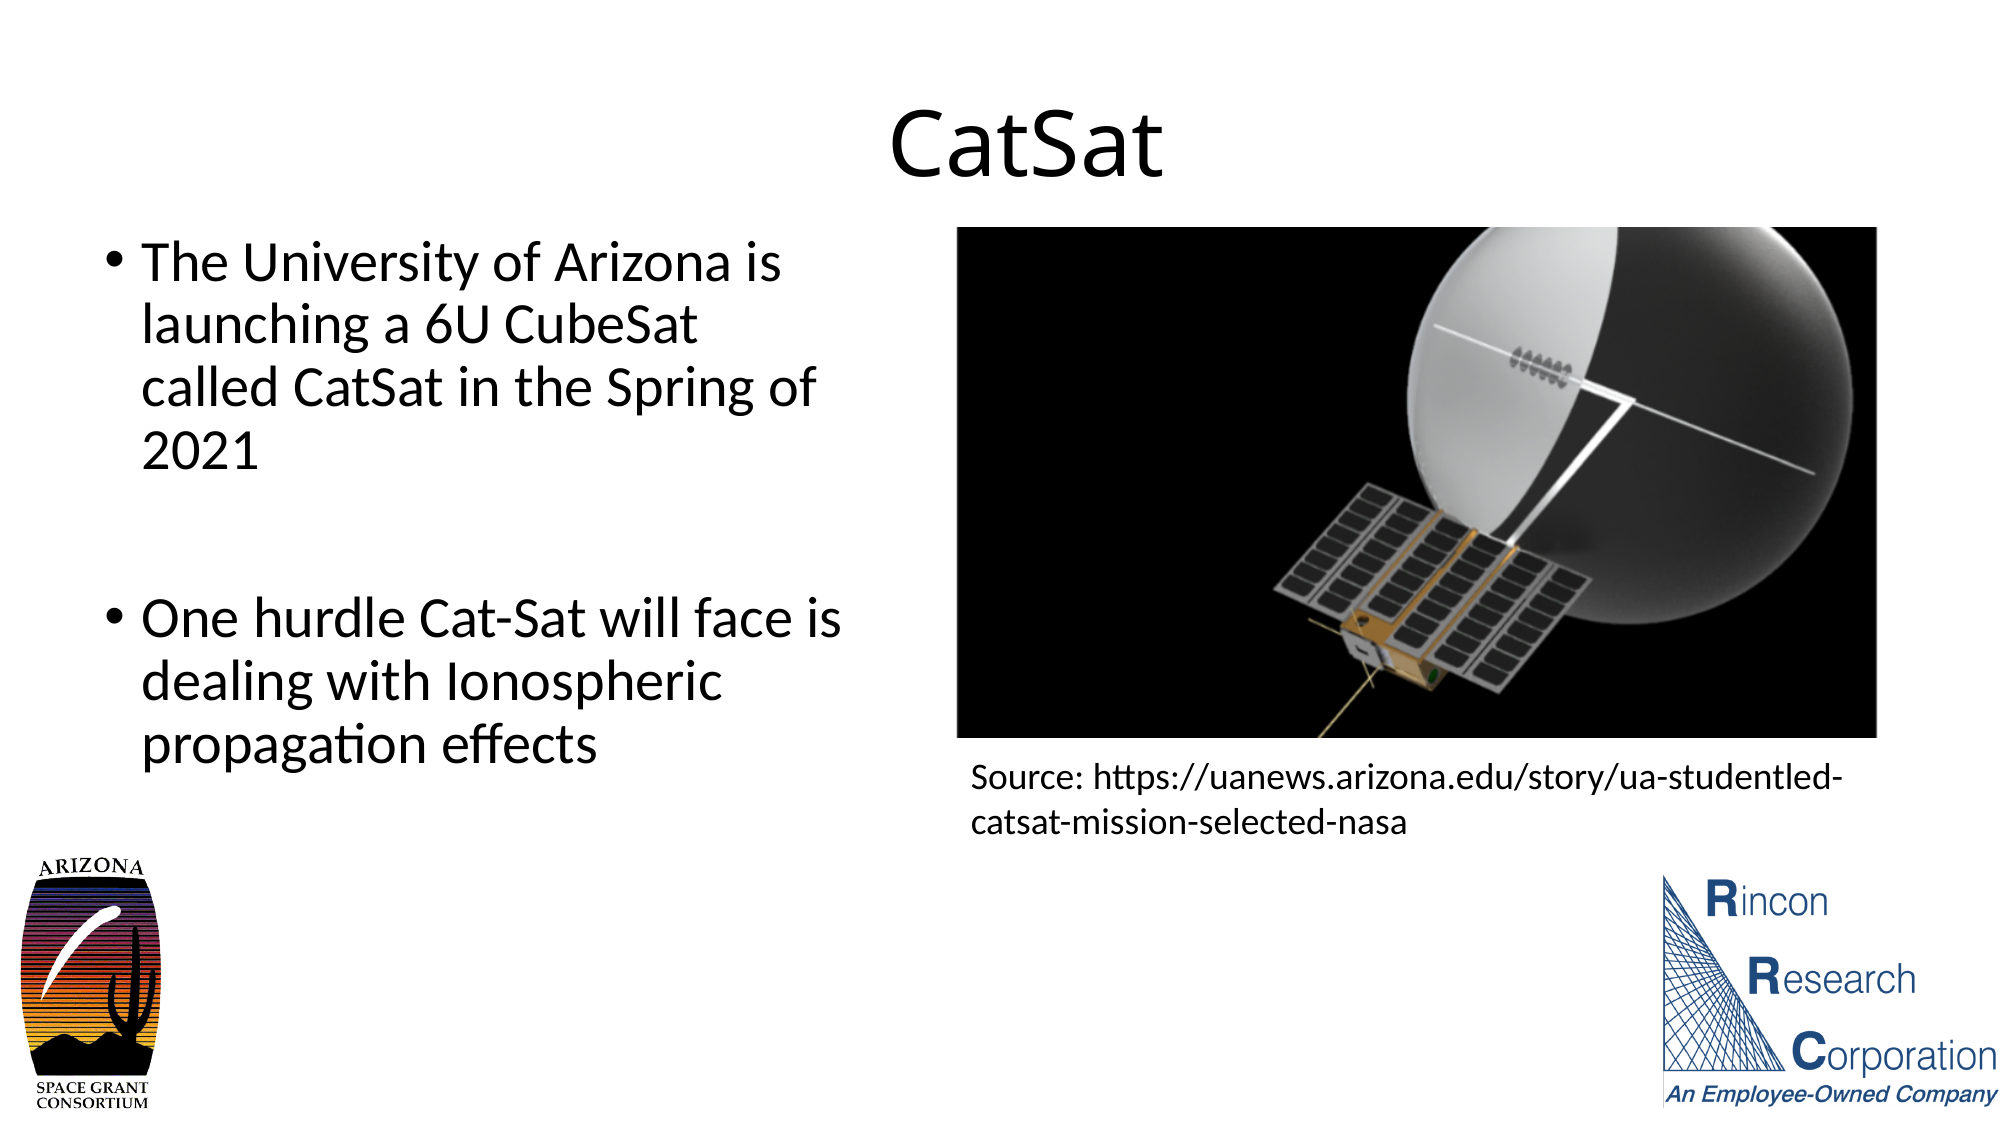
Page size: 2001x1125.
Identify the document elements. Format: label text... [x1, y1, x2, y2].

picture [1663, 875, 2000, 1108]
title CatSat [122, 38, 1848, 256]
picture [14, 852, 165, 1111]
picture [956, 227, 1878, 738]
text_box Source: https://uanews.arizona.edu/story/ua-studentled-catsat-mission-selected-nasa [956, 745, 1957, 850]
list The University of Arizona is launching a 6U CubeSat called CatSat in the Spring of 2021 One hurdle Cat-Sat will face is dealing with Ionospheric propagation effects [89, 223, 865, 937]
